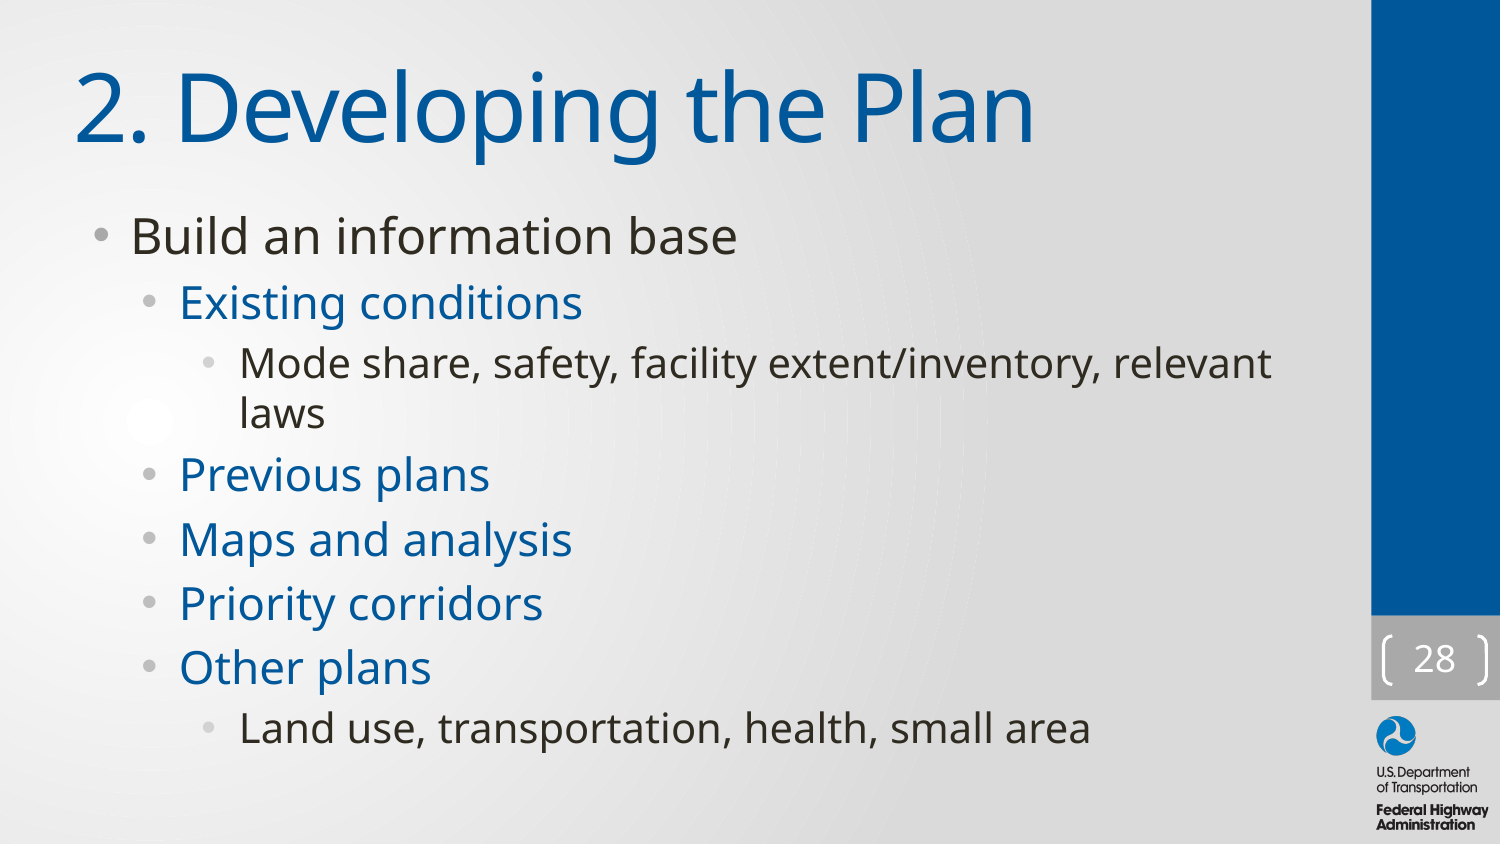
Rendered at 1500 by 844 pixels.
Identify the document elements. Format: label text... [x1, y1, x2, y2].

slide_number 28 [1381, 634, 1488, 687]
list Build an information base Existing conditions Mode share, safety, facility extent/inventory, relevant laws Previous plans Maps and analysis Priority corridors Other plans Land use, transportation, health, small area [58, 196, 1309, 788]
title 2. Developing the Plan [58, 33, 1309, 175]
